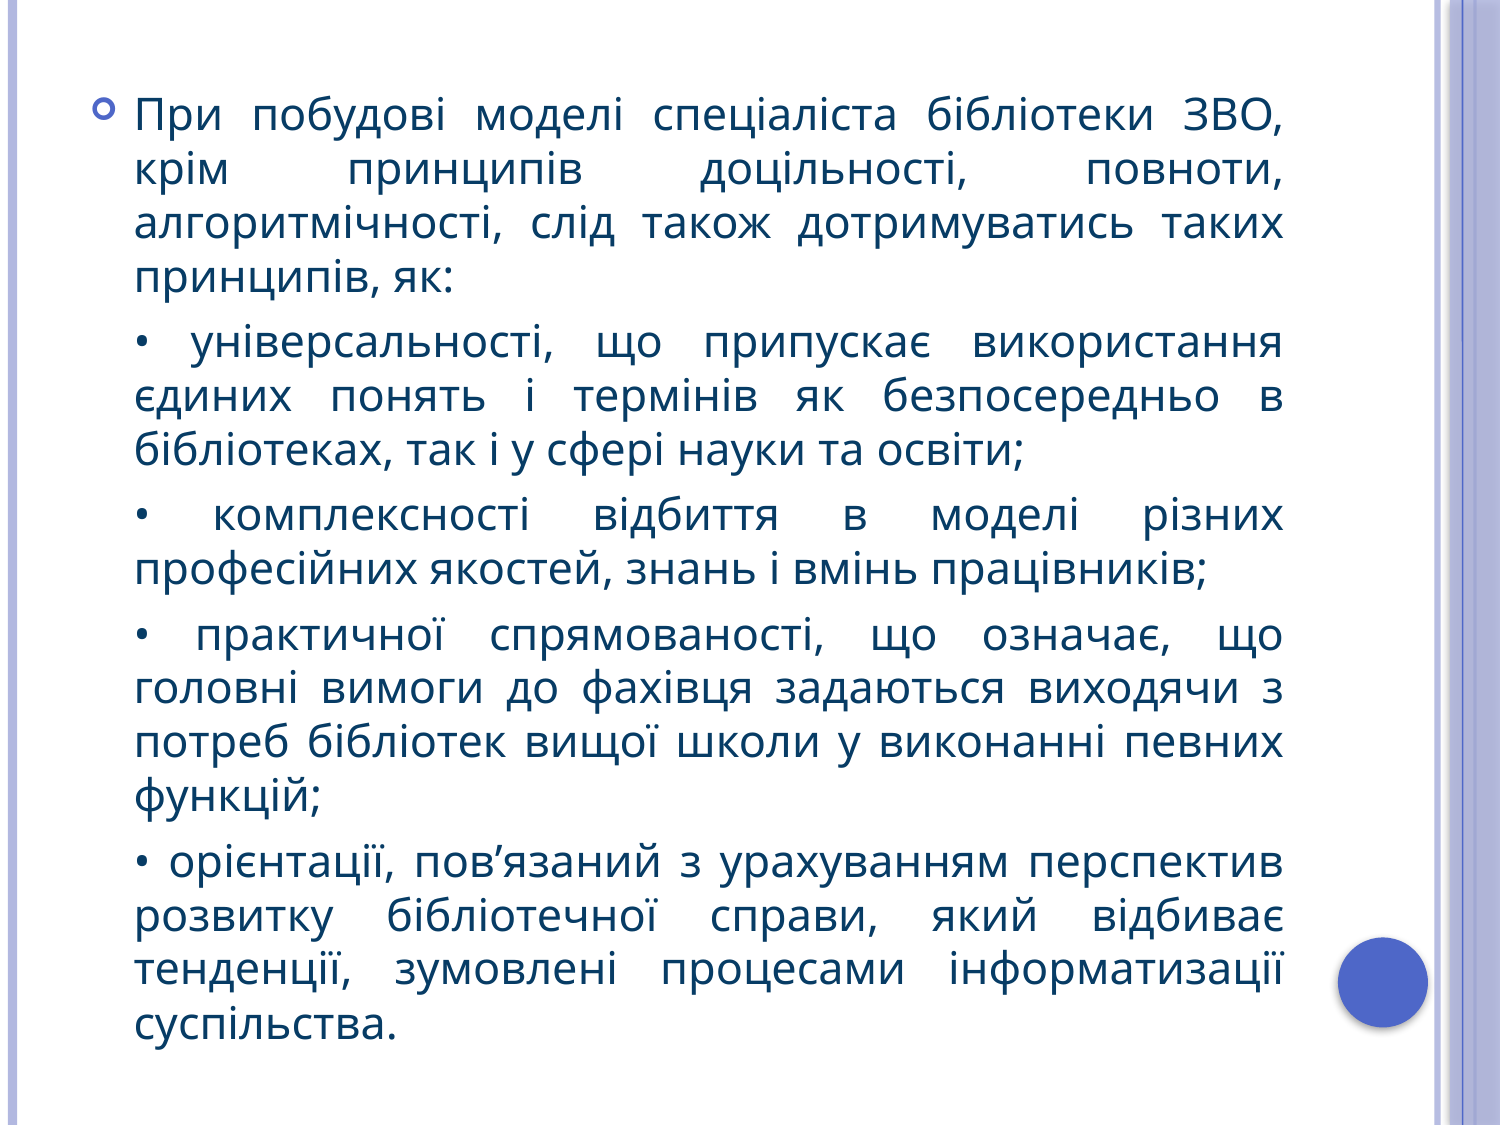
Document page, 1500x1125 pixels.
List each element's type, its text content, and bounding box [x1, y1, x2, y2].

list При побудові моделі спеціаліста бібліотеки ЗВО, крім принципів доцільності, повноти, алгоритмічності, слід також дотримуватись таких принципів, як: • універсальності, що припускає використання єдиних понять і термінів як безпосередньо в бібліотеках, так і у сфері науки та освіти; • комплексності відбиття в моделі різних професійних якостей, знань і вмінь працівників; • практичної спрямованості, що означає, що головні вимоги до фахівця задаються виходячи з потреб бібліотек вищої школи у виконанні певних функцій; • орієнтації, пов’язаний з урахуванням перспектив розвитку бібліотечної справи, який відбиває тенденції, зумовлені процесами інформатизації суспільства. [75, 78, 1300, 1062]
